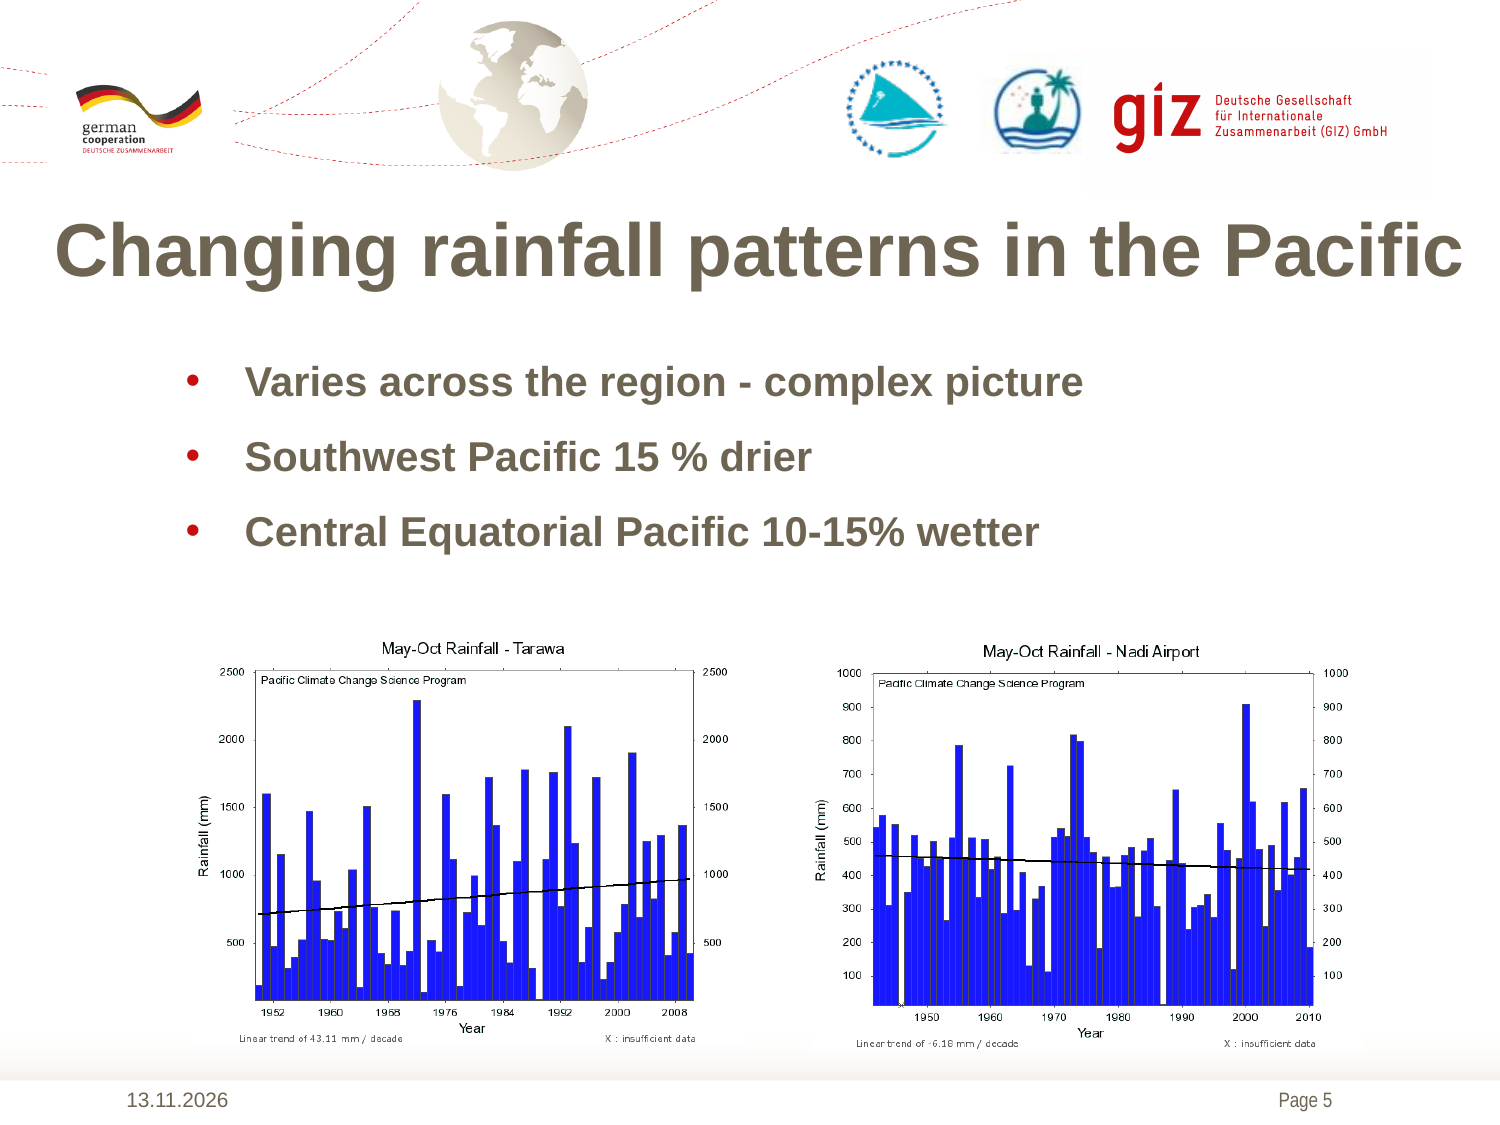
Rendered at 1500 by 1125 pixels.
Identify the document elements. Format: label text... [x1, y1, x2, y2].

picture [0, 634, 1500, 1081]
list Varies across the region - complex picture Southwest Pacific 15 % drier Central Equatorial Pacific 10-15% wetter [170, 347, 1325, 1021]
picture [0, 0, 1500, 193]
title Changing rainfall patterns in the Pacific [20, 193, 1500, 296]
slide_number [111, 1079, 325, 1121]
